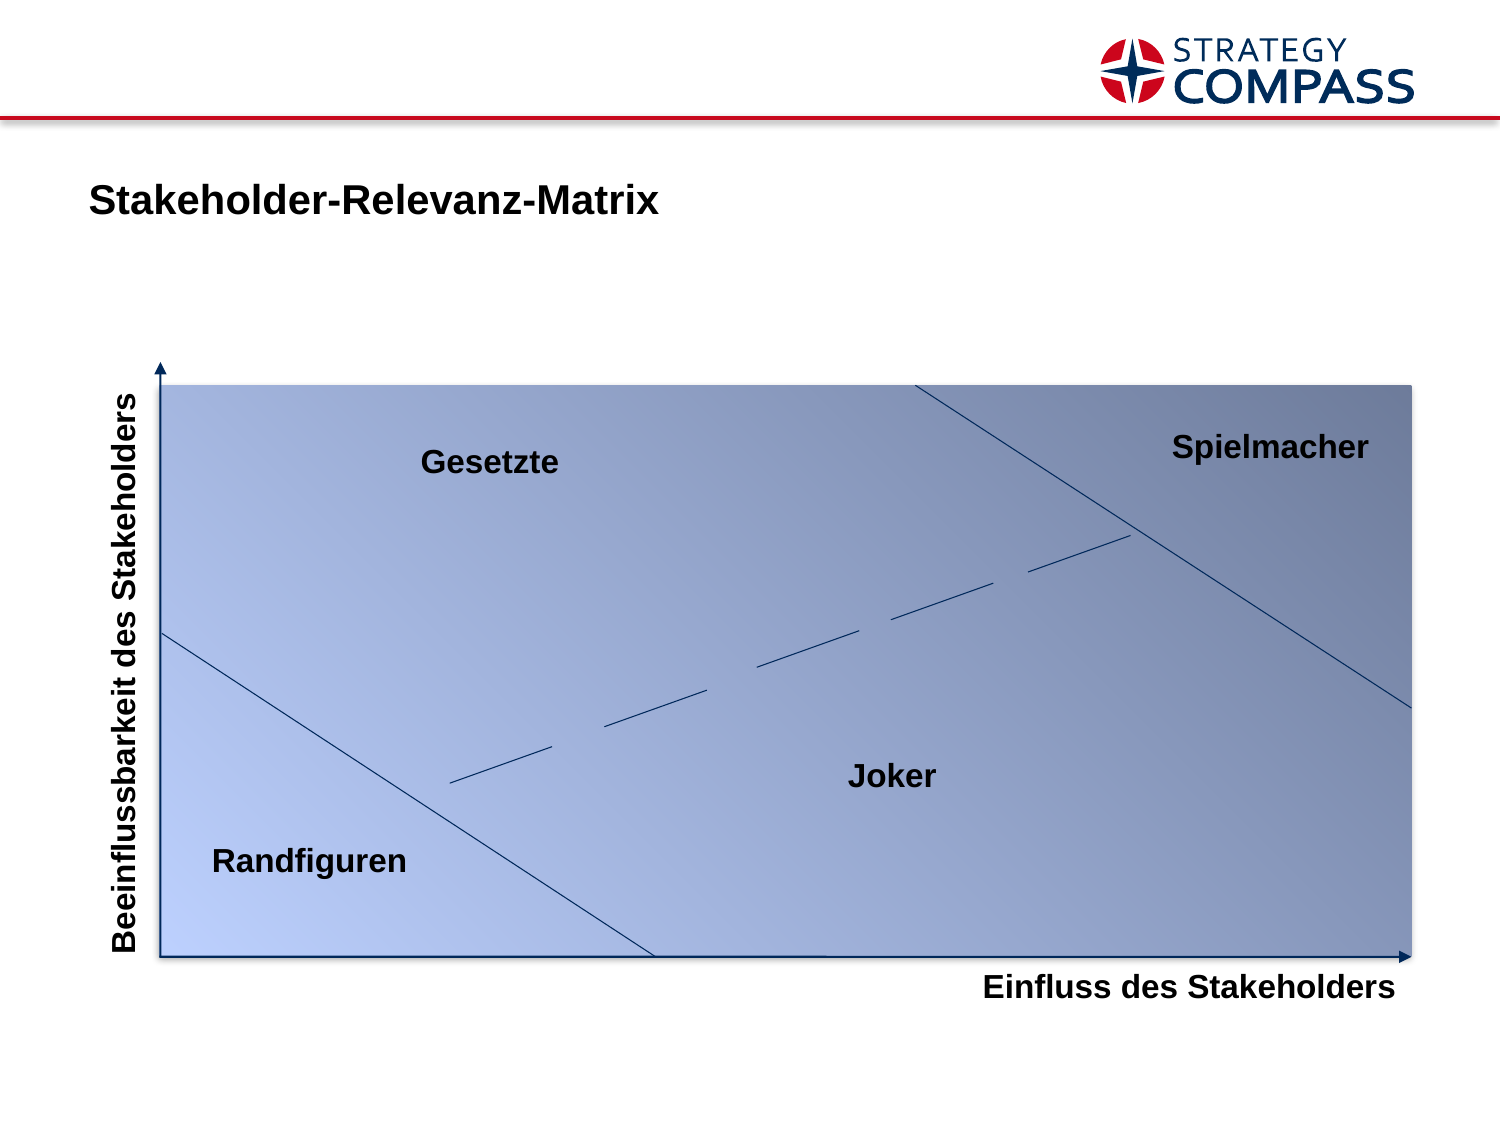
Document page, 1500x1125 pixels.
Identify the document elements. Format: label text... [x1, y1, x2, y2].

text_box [159, 361, 1412, 957]
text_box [660, 689, 707, 727]
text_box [890, 582, 910, 620]
title Stakeholder-Relevanz-Matrix [88, 172, 1412, 268]
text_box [915, 385, 1412, 709]
text_box Einfluss des Stakeholders [128, 957, 1412, 1014]
text_box Beeinflussbarkeit des Stakeholders [93, 338, 150, 967]
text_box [161, 633, 656, 957]
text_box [756, 630, 860, 668]
